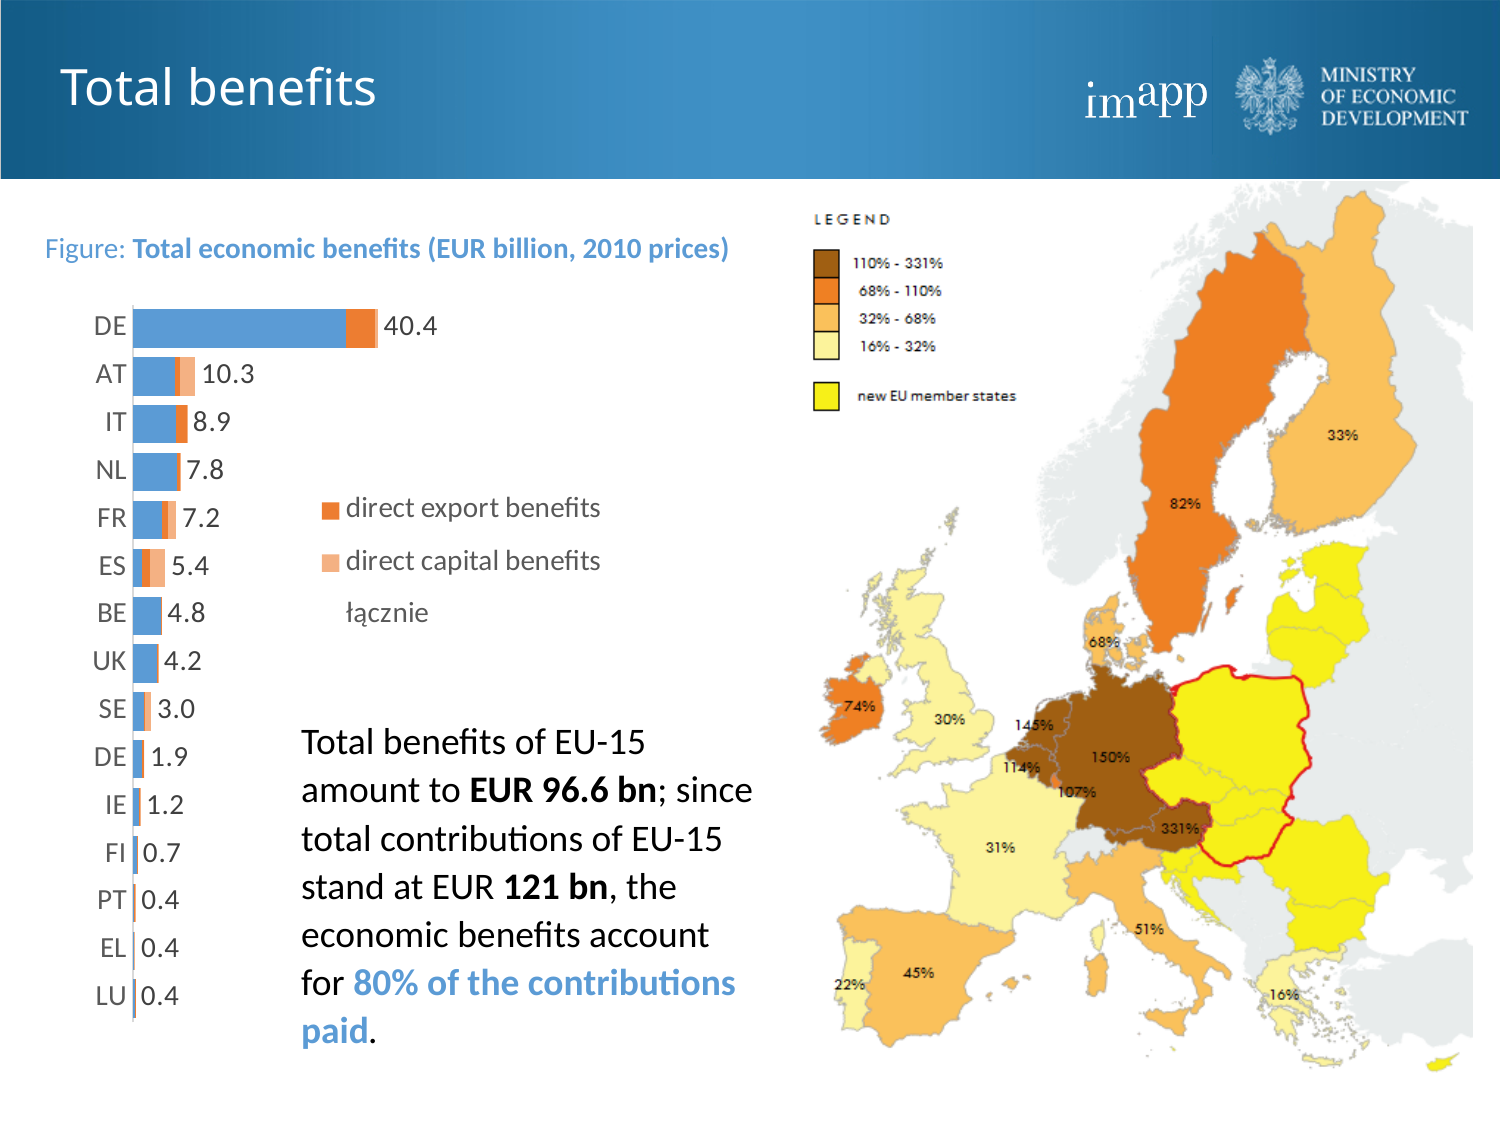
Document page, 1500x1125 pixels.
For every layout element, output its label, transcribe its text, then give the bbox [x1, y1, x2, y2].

chart [56, 283, 705, 1083]
picture [784, 181, 1473, 1083]
text_box Figure: Total economic benefits (EUR billion, 2010 prices) [30, 222, 784, 273]
title Total benefits [45, 17, 1136, 161]
text_box Total benefits of EU-15 amount to EUR 96.6 bn; since total contributions of EU-15 stand at EUR 121 bn, the economic benefits account for 80% of the contributions paid. [705, 706, 771, 1062]
picture [0, 0, 1500, 179]
